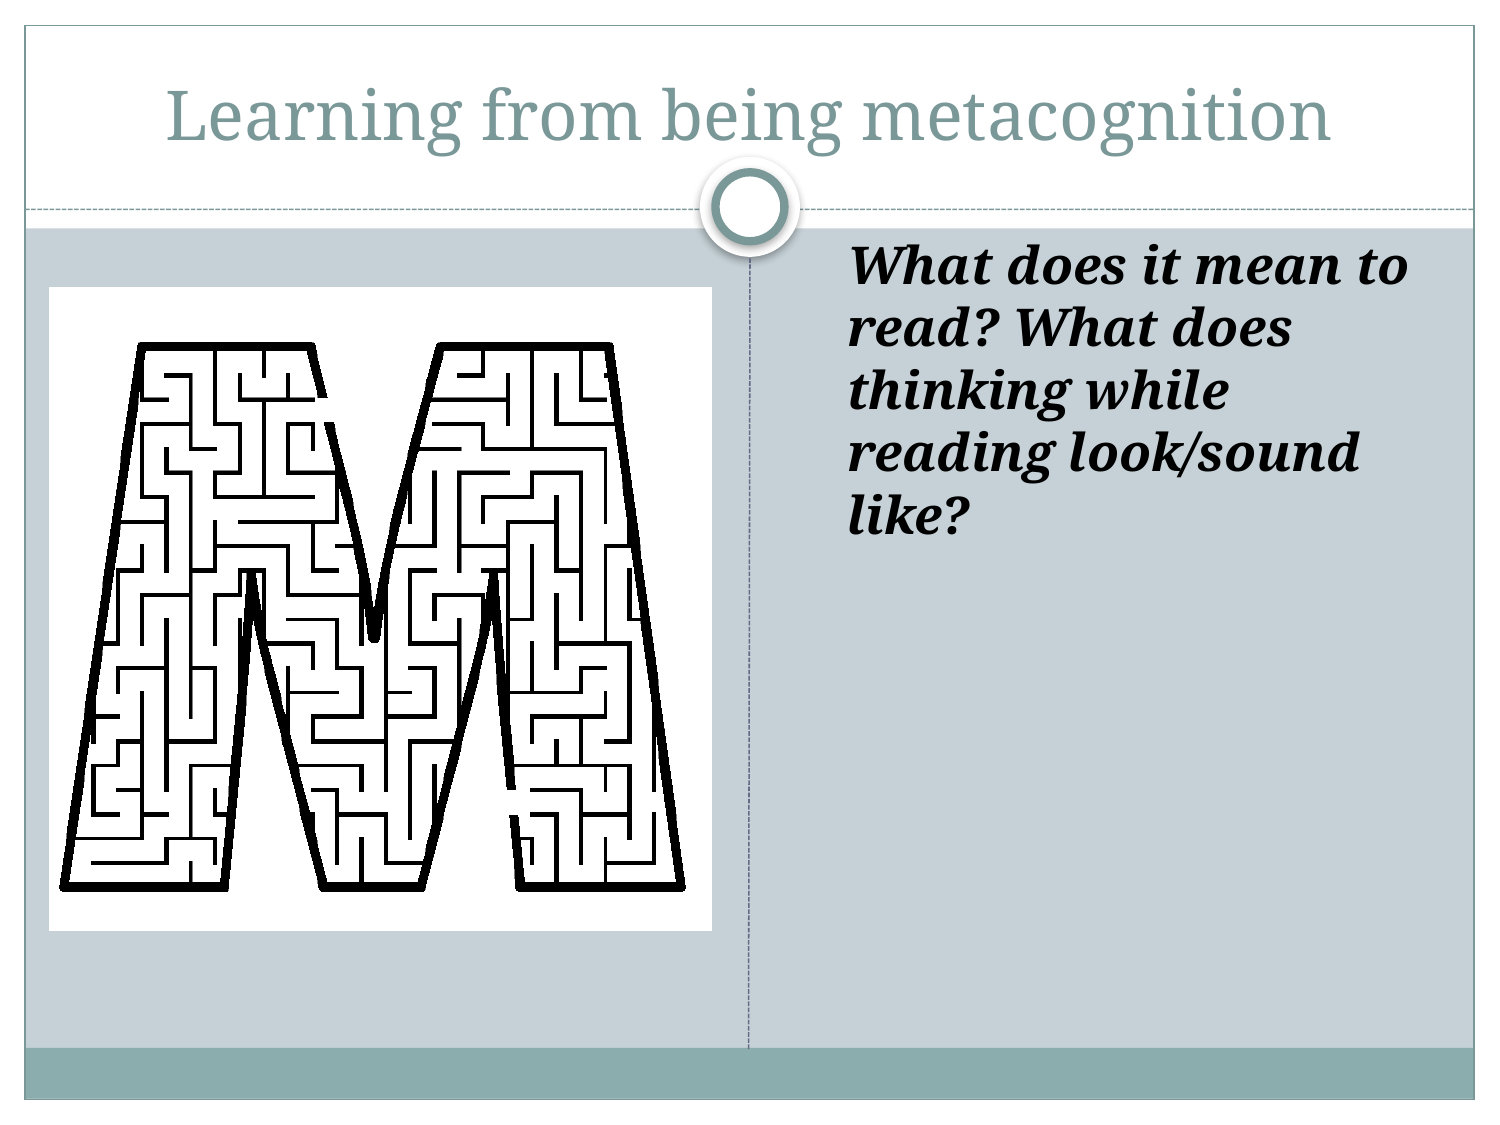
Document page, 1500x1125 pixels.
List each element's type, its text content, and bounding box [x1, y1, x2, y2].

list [49, 287, 713, 931]
title Learning from being metacognition [49, 37, 1450, 162]
list What does it mean to read? What does thinking while reading look/sound like? [787, 224, 1450, 993]
